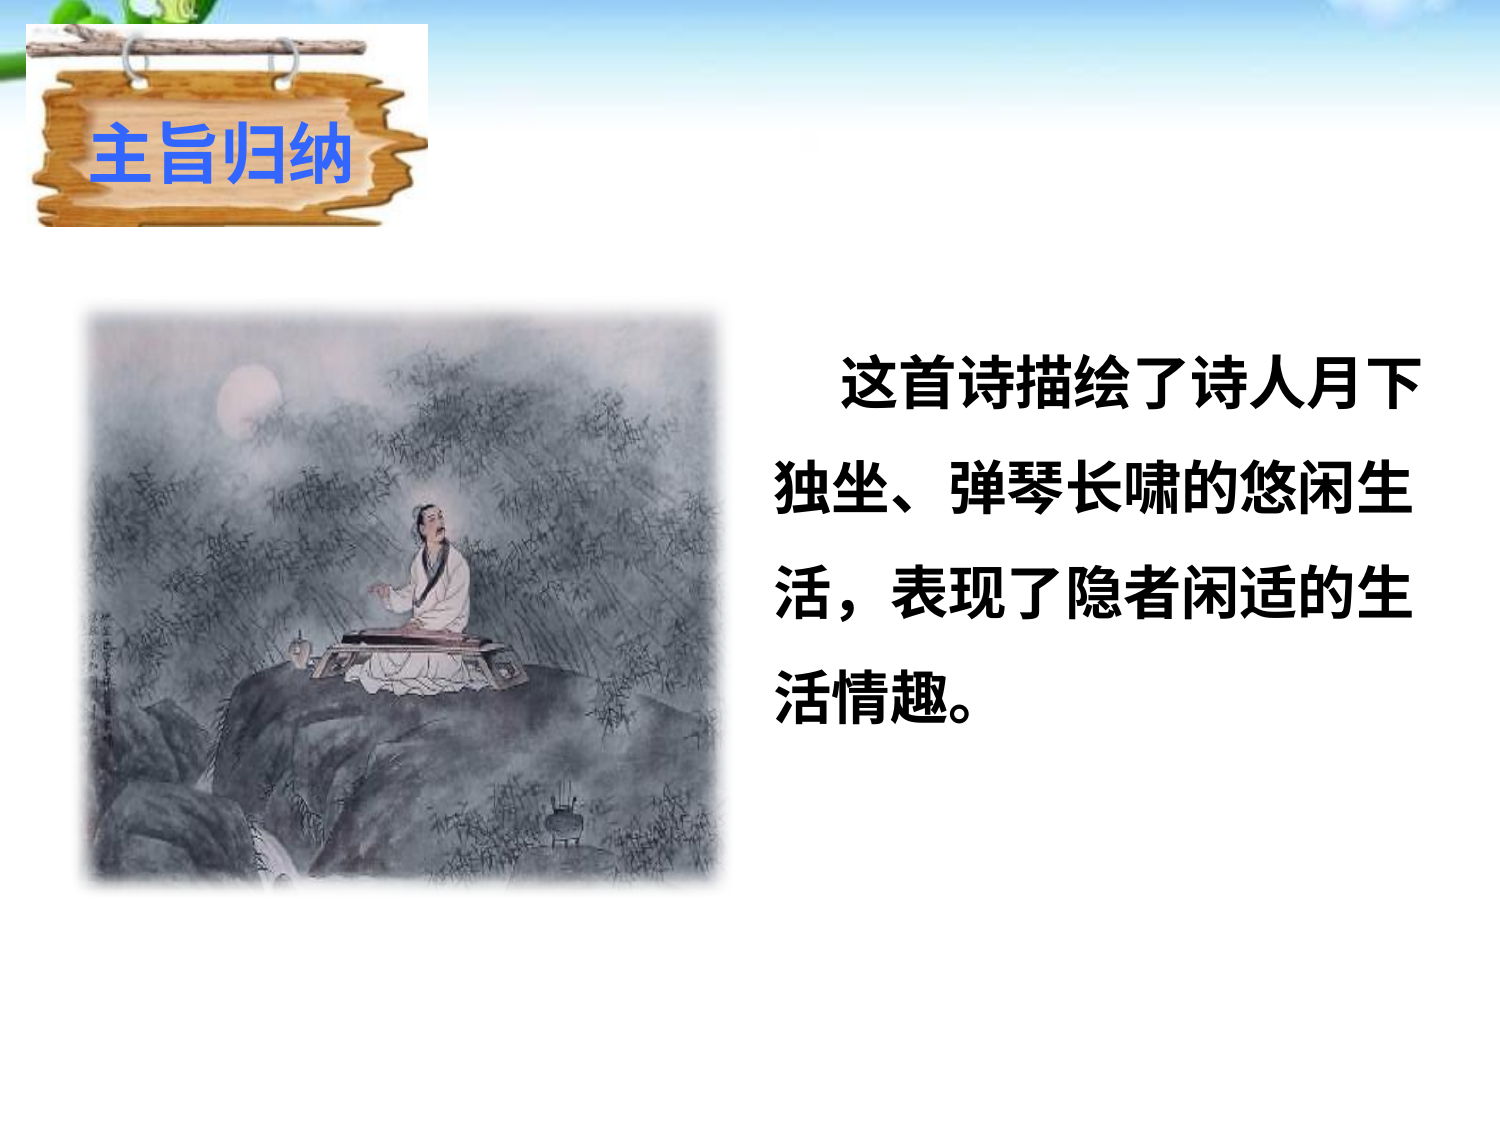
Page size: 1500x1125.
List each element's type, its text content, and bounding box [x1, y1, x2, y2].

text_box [26, 24, 429, 228]
text_box 这首诗描绘了诗人月下独坐、弹琴长啸的悠闲生活，表现了隐者闲适的生活情趣。 [759, 303, 1448, 739]
picture [0, 0, 1500, 1125]
